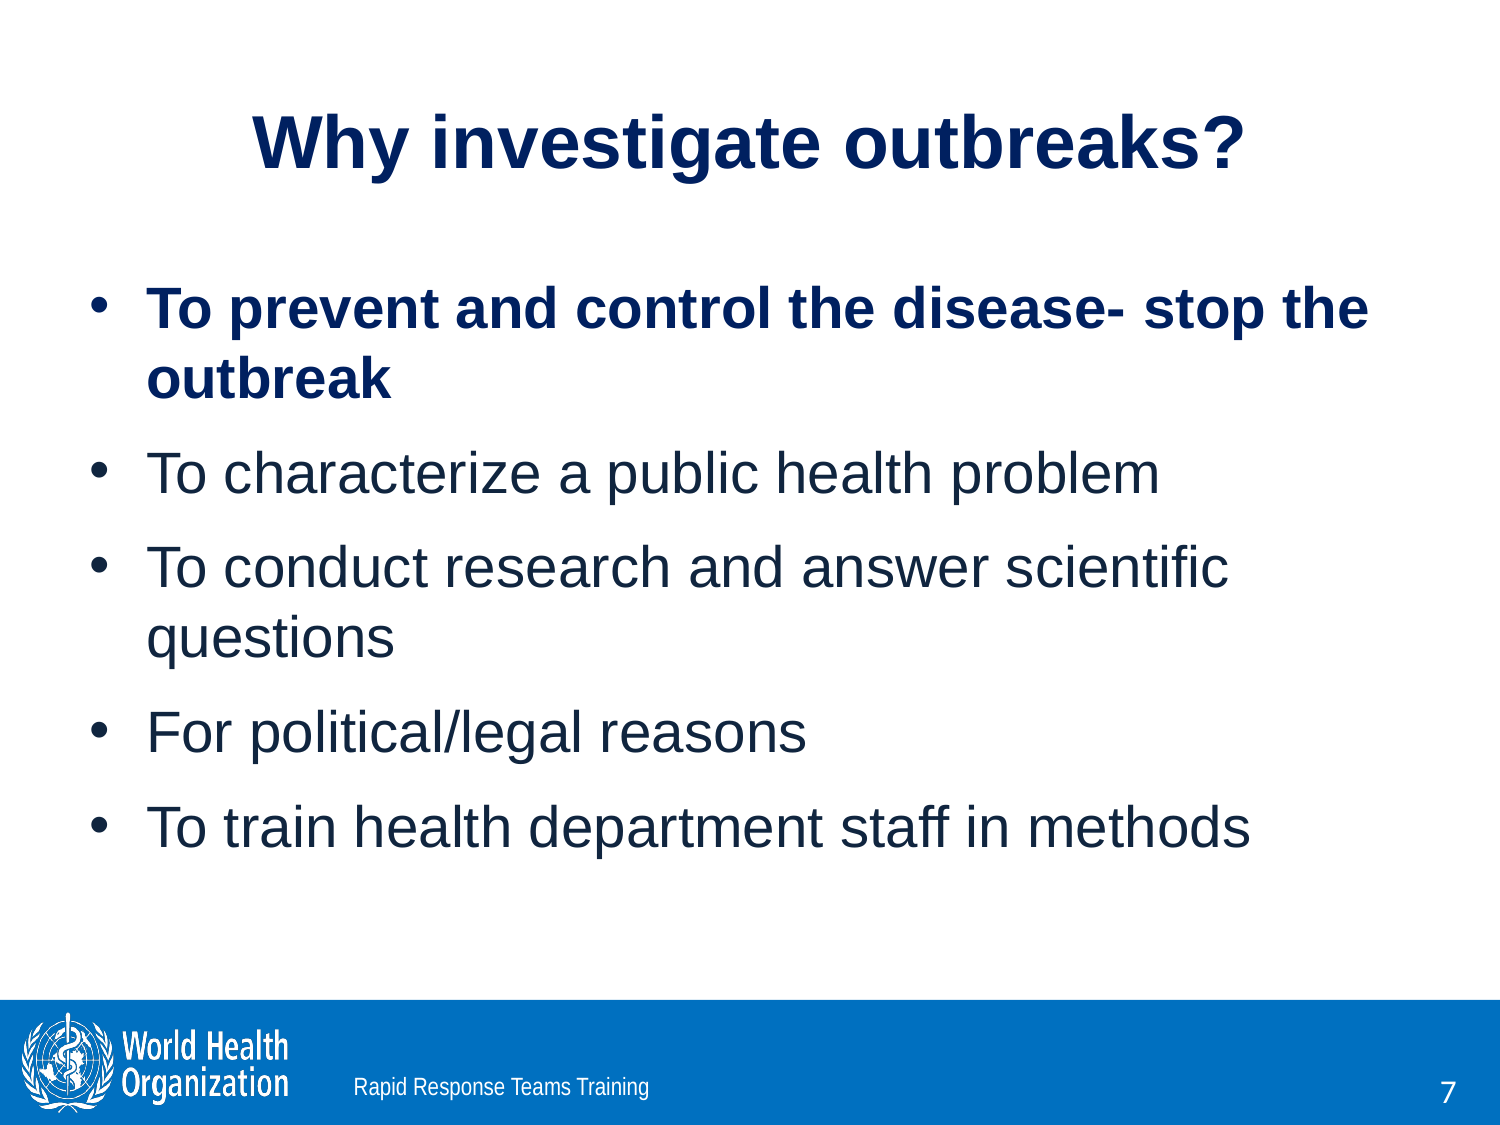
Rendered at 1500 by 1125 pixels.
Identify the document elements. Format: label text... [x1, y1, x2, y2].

list To prevent and control the disease- stop the outbreak To characterize a public health problem To conduct research and answer scientific questions For political/legal reasons To train health department staff in methods [75, 262, 1425, 1005]
picture [21, 1012, 288, 1113]
title Why investigate outbreaks? [75, 45, 1425, 233]
